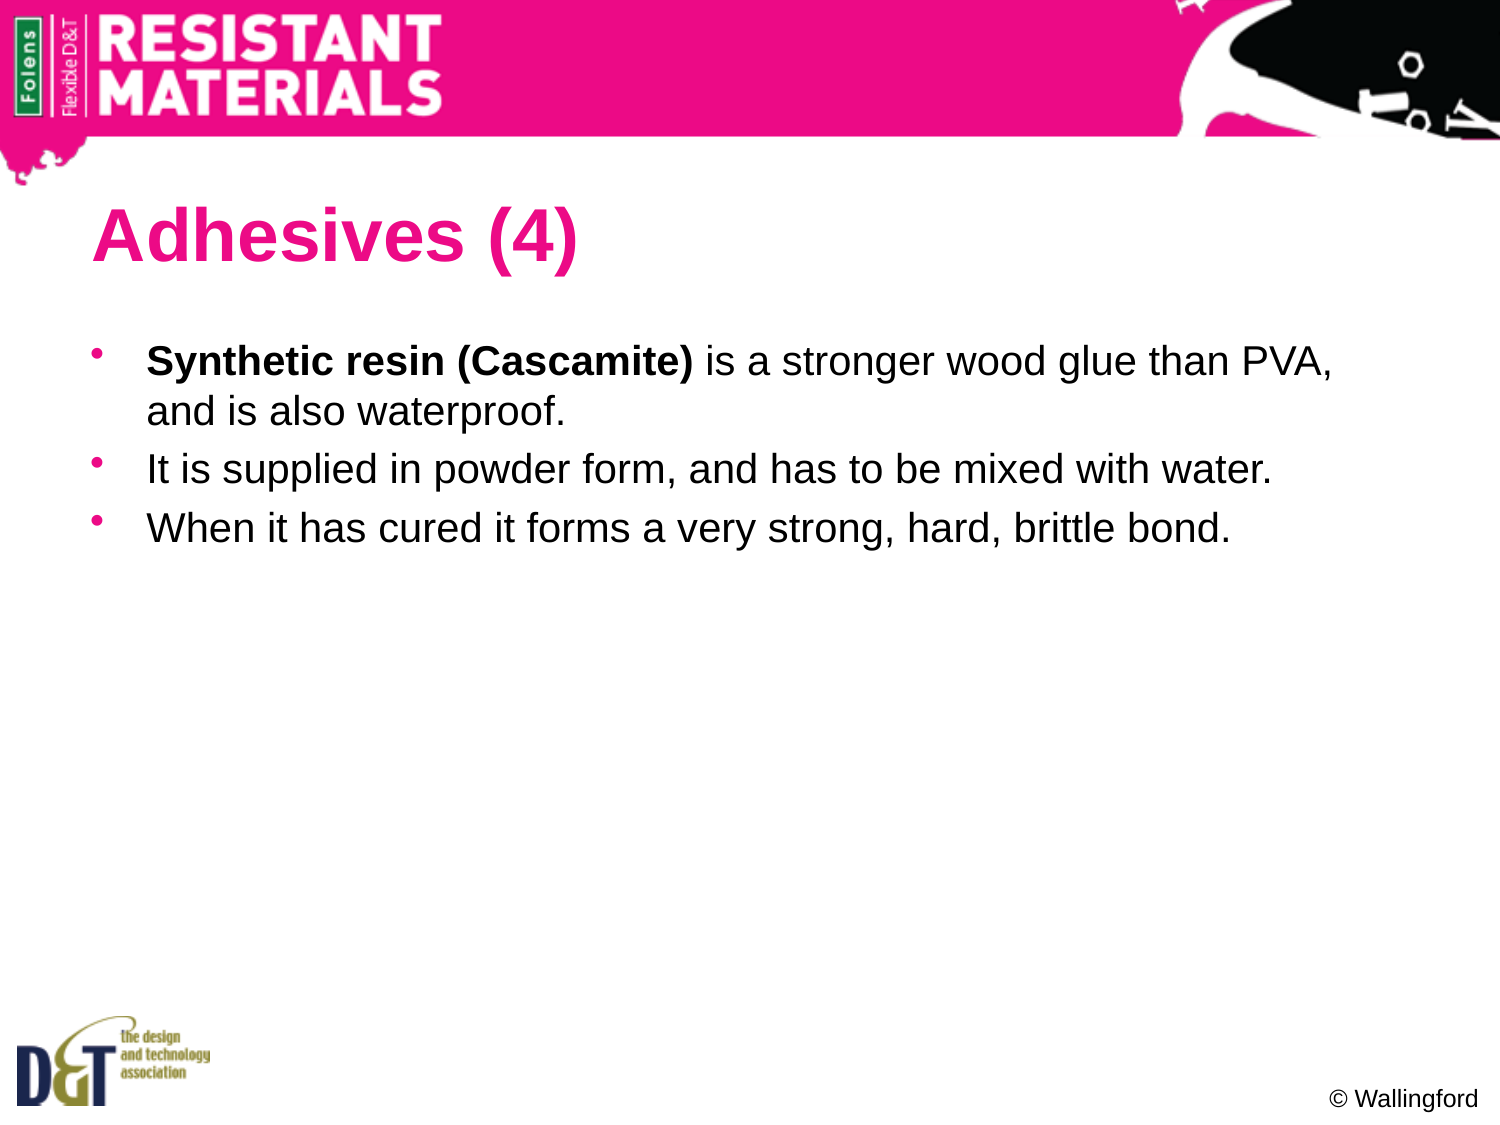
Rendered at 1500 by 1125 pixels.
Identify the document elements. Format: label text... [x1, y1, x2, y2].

text_box © Wallingford [1257, 1074, 1495, 1125]
title Adhesives (4) [76, 160, 1427, 301]
list Synthetic resin (Cascamite) is a stronger wood glue than PVA, and is also waterproof. It is supplied in powder form, and has to be mixed with water. When it has cured it forms a very strong, hard, brittle bond. [75, 326, 1425, 1005]
picture [0, 0, 1500, 1125]
